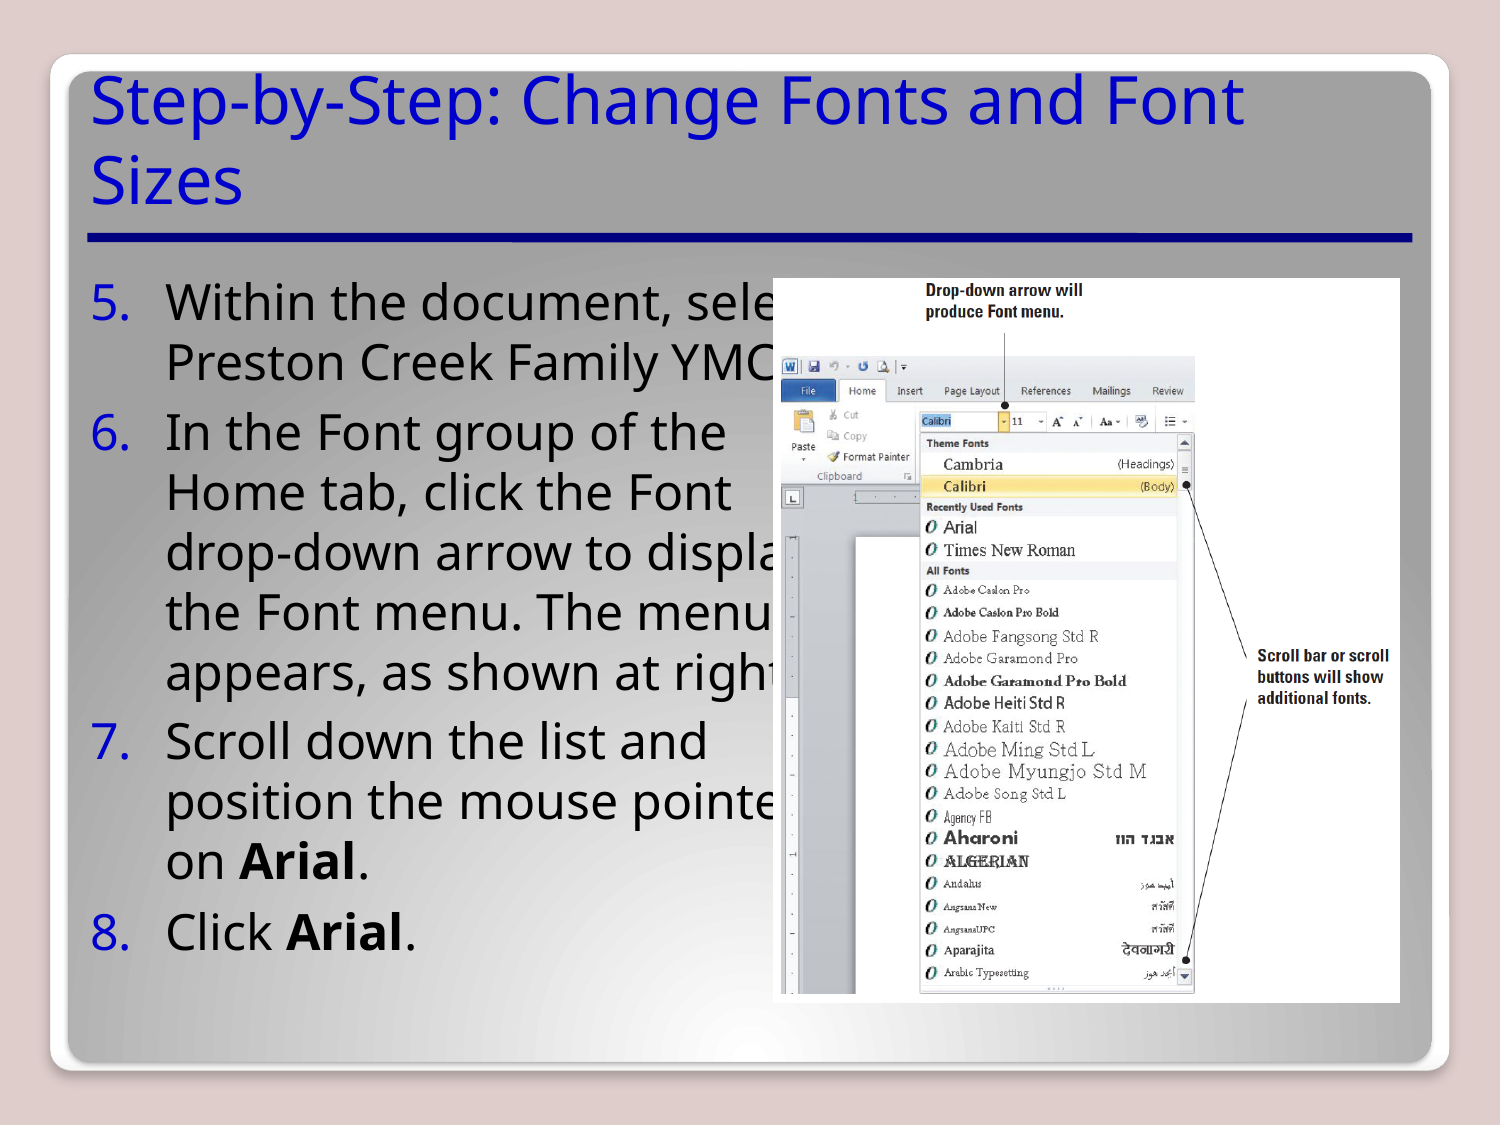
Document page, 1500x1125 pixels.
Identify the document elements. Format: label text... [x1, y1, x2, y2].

list Within the document, select Preston Creek Family YMCA. In the Font group of the Home tab, click the Font drop-down arrow to display the Font menu. The menu appears, as shown at right. Scroll down the list and position the mouse pointer on Arial. Click Arial. [74, 262, 1426, 1063]
title Step-by-Step: Change Fonts and Font Sizes [74, 74, 1426, 226]
picture [773, 278, 1400, 1003]
